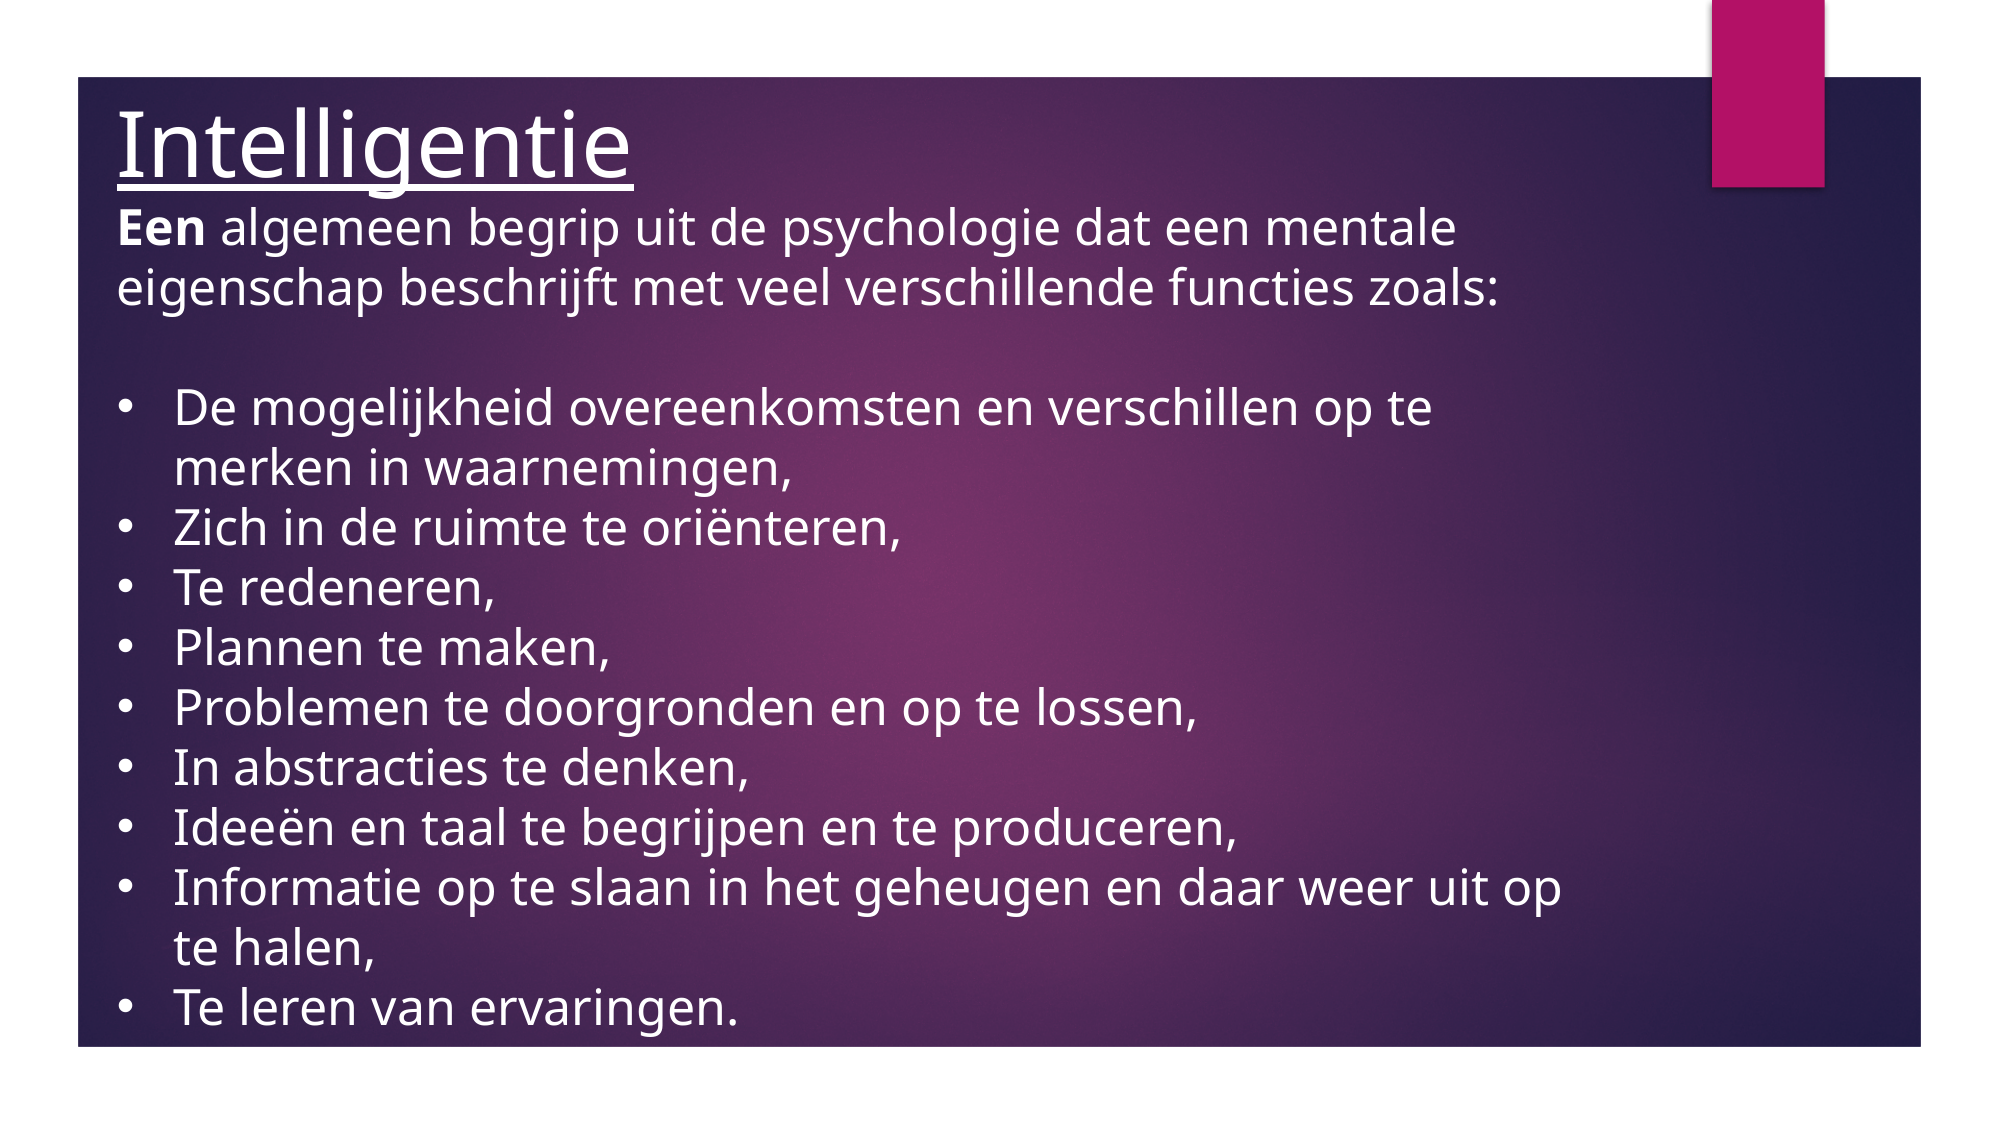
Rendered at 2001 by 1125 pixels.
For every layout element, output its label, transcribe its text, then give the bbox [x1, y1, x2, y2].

text_box Intelligentie Een algemeen begrip uit de psychologie dat een mentale eigenschap beschrijft met veel verschillende functies zoals: De mogelijkheid overeenkomsten en verschillen op te merken in waarnemingen, Zich in de ruimte te oriënteren, Te redeneren, Plannen te maken, Problemen te doorgronden en op te lossen, In abstracties te denken, Ideeën en taal te begrijpen en te produceren, Informatie op te slaan in het geheugen en daar weer uit op te halen, Te leren van ervaringen. [102, 78, 1637, 1125]
